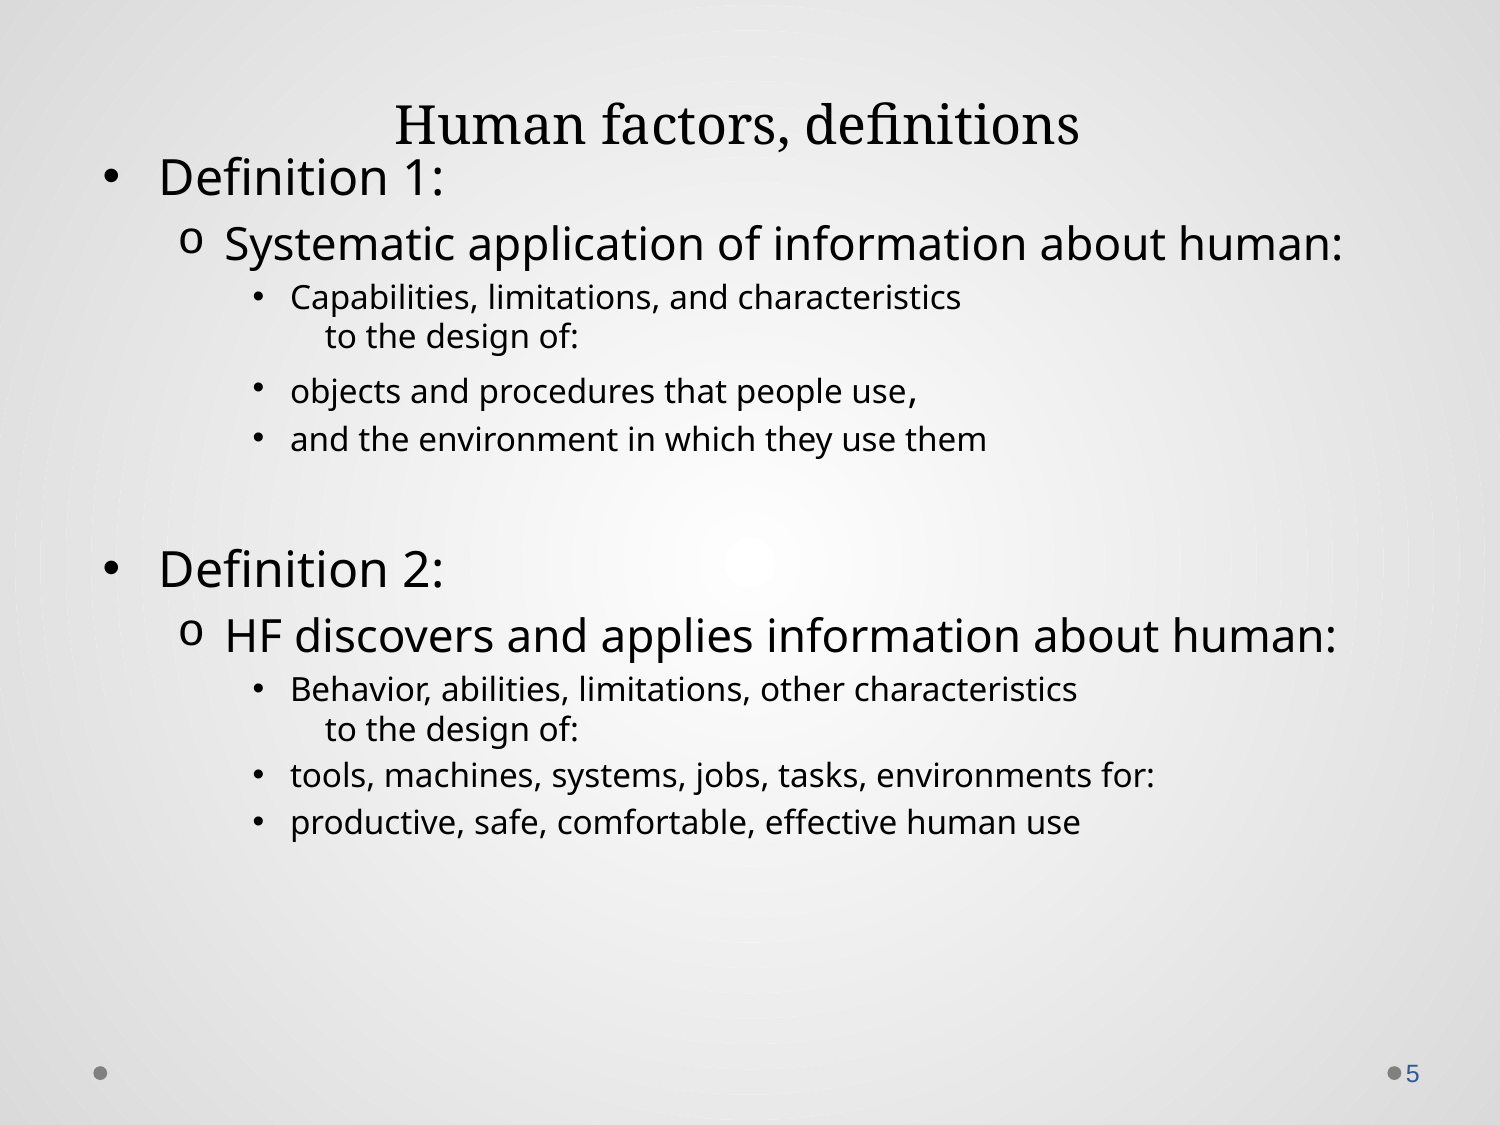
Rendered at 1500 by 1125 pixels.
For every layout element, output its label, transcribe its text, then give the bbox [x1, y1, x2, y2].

slide_number 5 [1401, 1042, 1494, 1103]
list Definition 1: Systematic application of information about human: Capabilities, limitations, and characteristics to the design of: objects and procedures that people use, and the environment in which they use them Definition 2: HF discovers and applies information about human: Behavior, abilities, limitations, other characteristics to the design of: tools, machines, systems, jobs, tasks, environments for: productive, safe, comfortable, effective human use [87, 137, 1438, 1113]
title Human factors, definitions [62, 62, 1413, 163]
